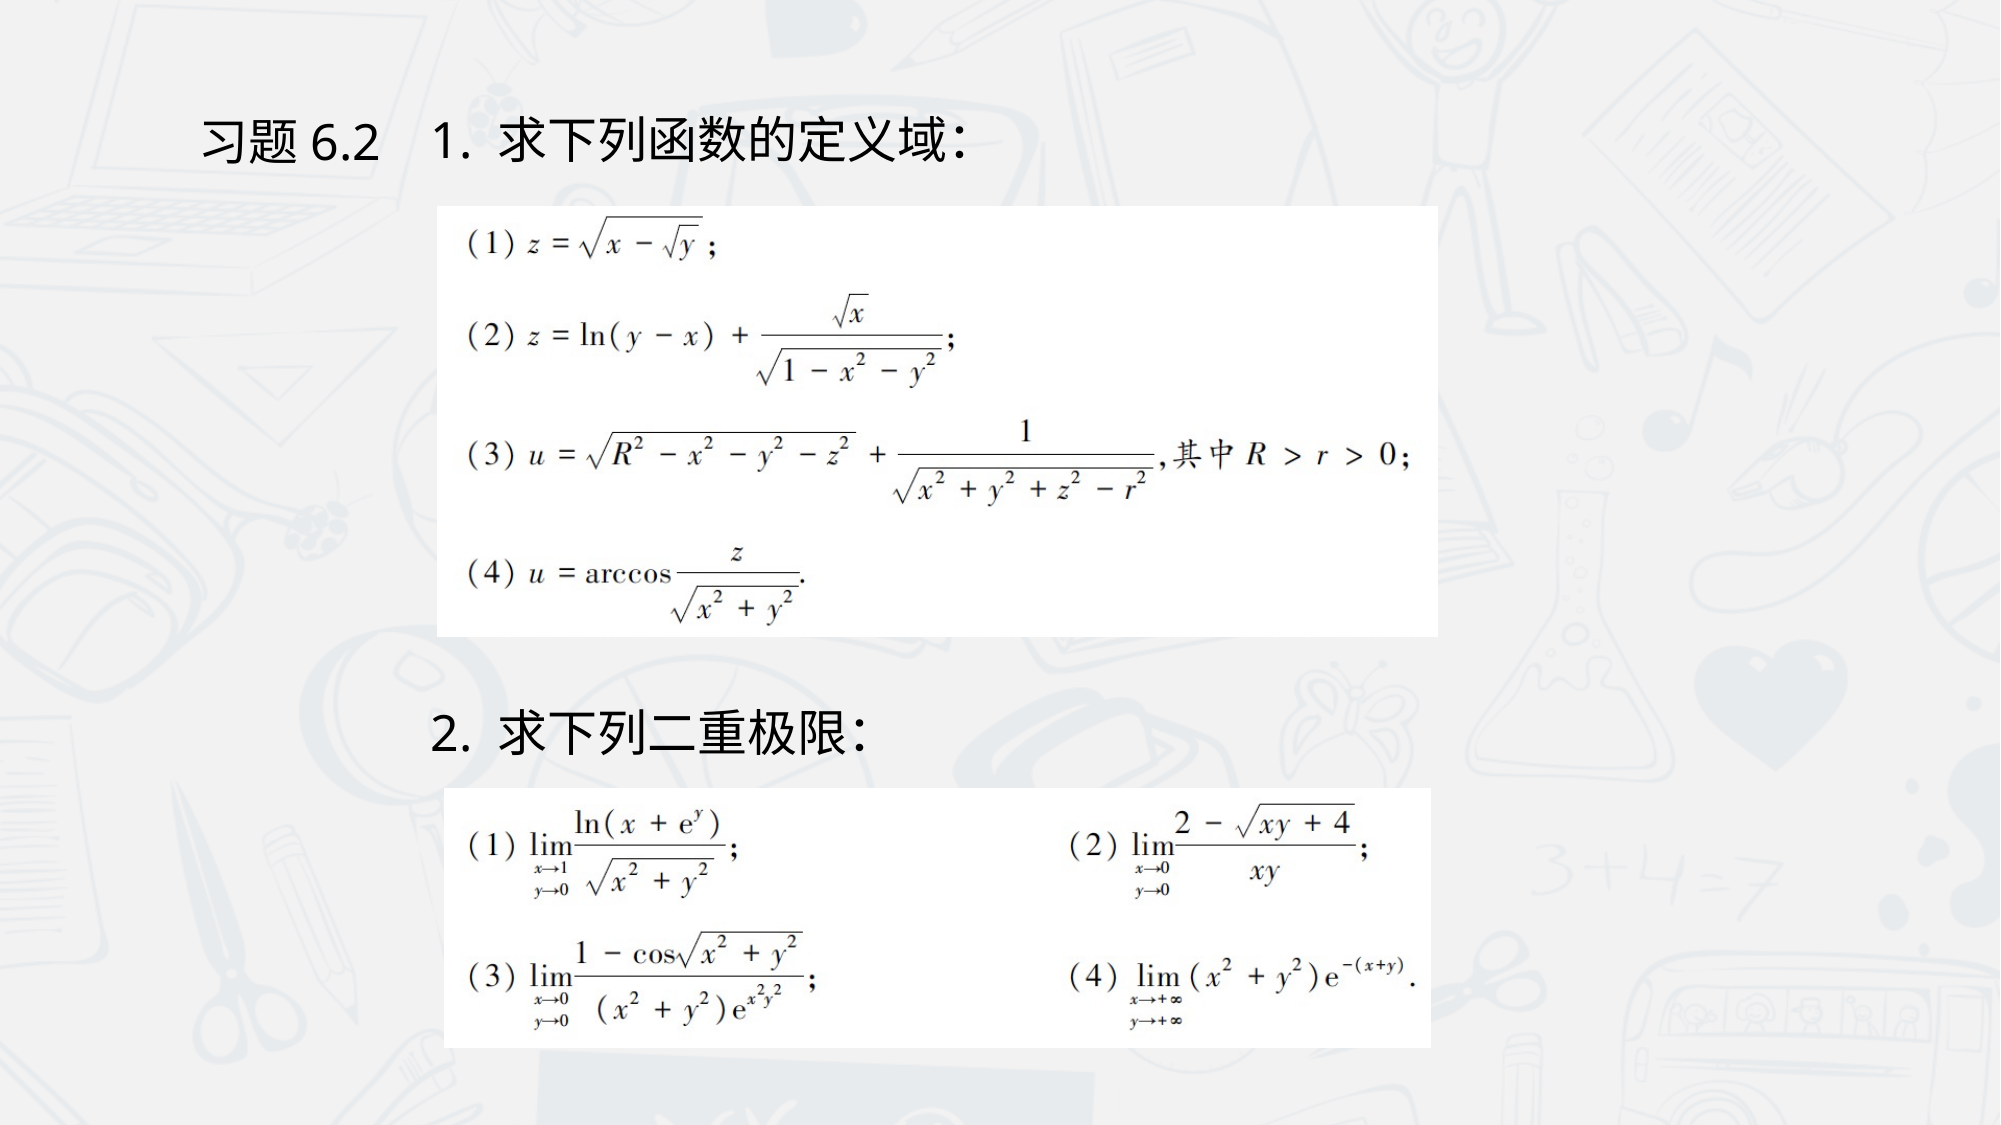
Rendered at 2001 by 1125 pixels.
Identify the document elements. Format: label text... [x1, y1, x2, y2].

text_box 习题6.2 [140, 125, 1735, 178]
text_box 1. 求下列函数的定义域： [372, 123, 2000, 176]
picture [444, 788, 1431, 1048]
picture [437, 206, 1438, 637]
text_box 2. 求下列二重极限： [372, 716, 2000, 769]
